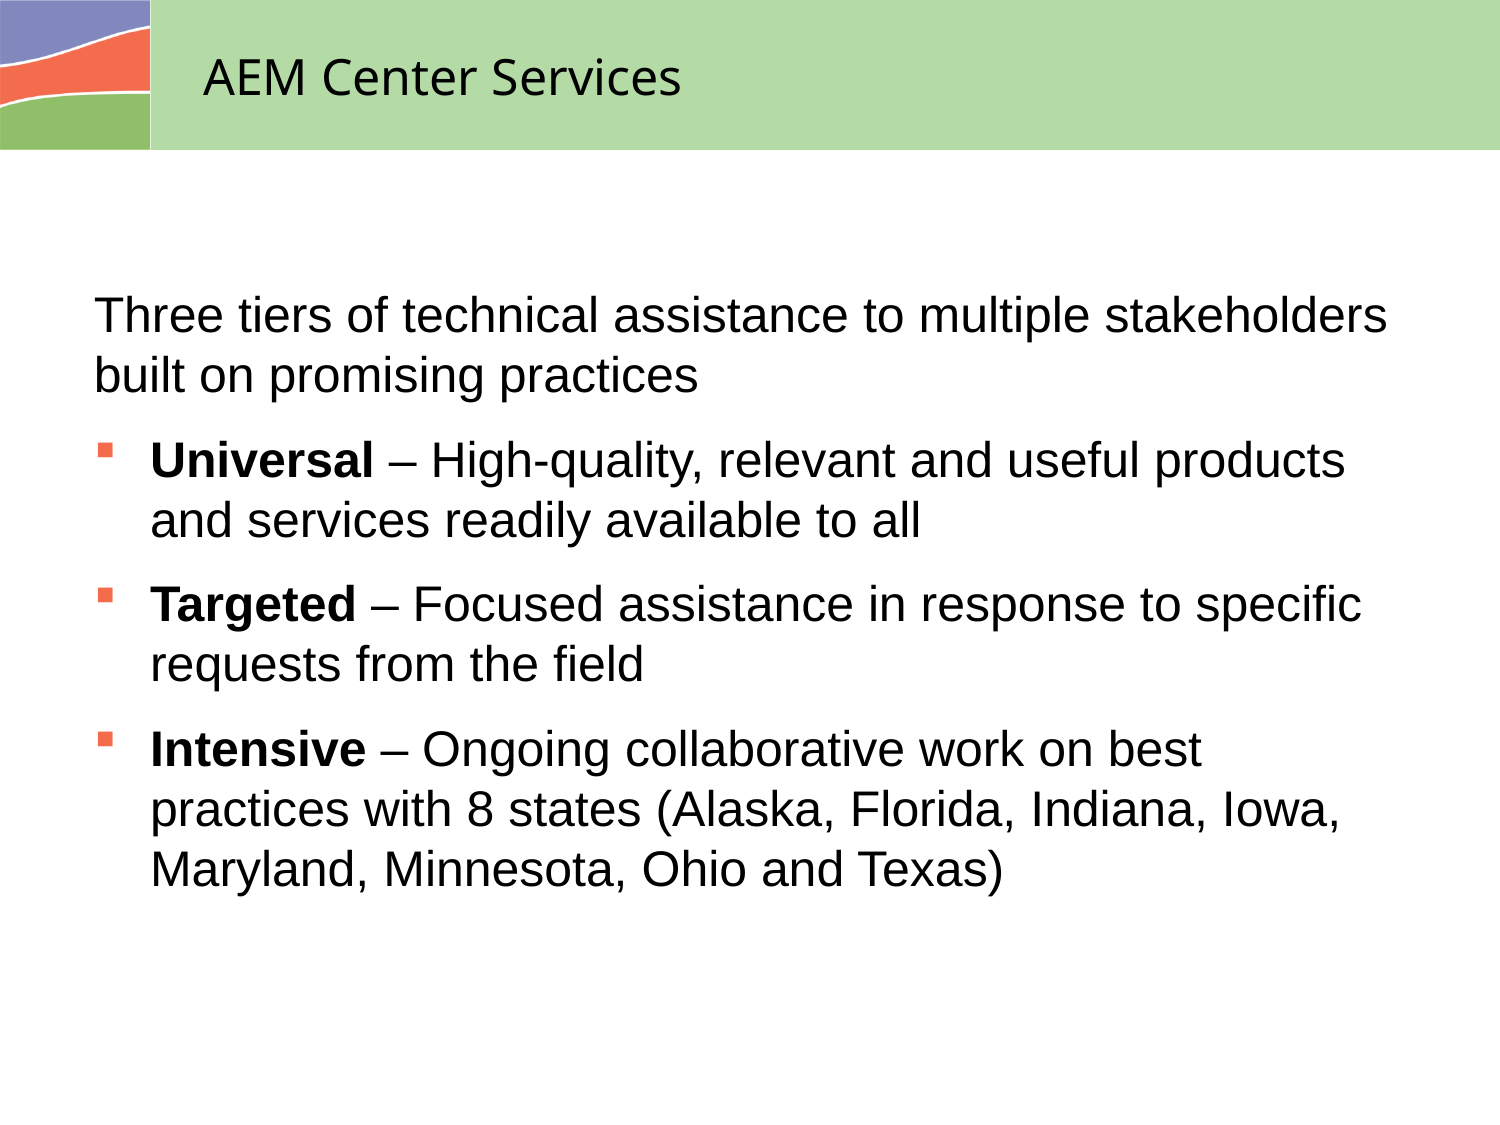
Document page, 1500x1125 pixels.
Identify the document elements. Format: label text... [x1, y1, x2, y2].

picture [0, 0, 150, 150]
list Three tiers of technical assistance to multiple stakeholders built on promising practices Universal – High-quality, relevant and useful products and services readily available to all Targeted – Focused assistance in response to specific requests from the field Intensive – Ongoing collaborative work on best practices with 8 states (Alaska, Florida, Indiana, Iowa, Maryland, Minnesota, Ohio and Texas) [78, 274, 1429, 826]
title AEM Center Services [150, 0, 1500, 151]
